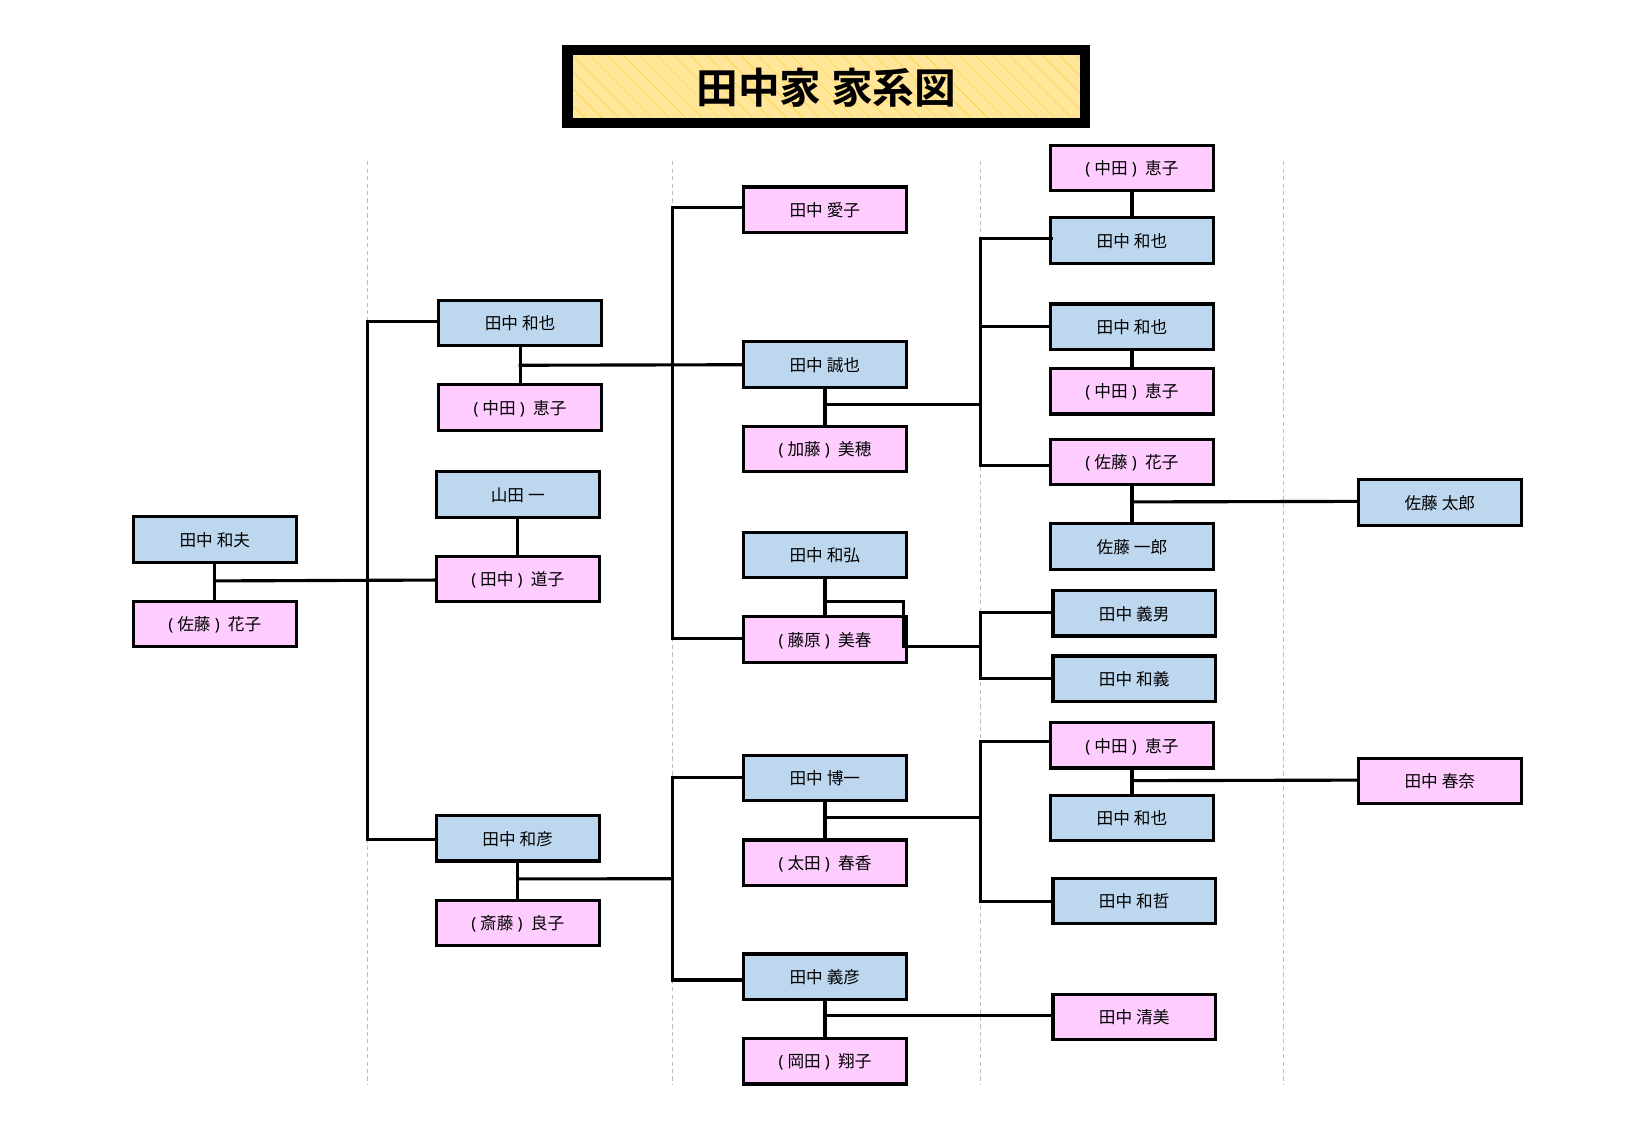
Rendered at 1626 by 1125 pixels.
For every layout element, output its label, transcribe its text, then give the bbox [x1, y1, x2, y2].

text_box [436, 537, 600, 602]
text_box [743, 755, 907, 886]
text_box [1050, 484, 1214, 570]
text_box 田中 春奈 [1358, 757, 1522, 805]
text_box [1050, 145, 1214, 264]
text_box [367, 161, 1284, 1085]
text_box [436, 815, 530, 946]
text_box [743, 954, 907, 1085]
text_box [530, 765, 734, 992]
text_box 田中家 家系図 [566, 49, 1086, 124]
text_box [1050, 722, 1214, 841]
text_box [416, 309, 848, 537]
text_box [903, 315, 1050, 388]
text_box 佐藤 太郎 [1358, 479, 1522, 526]
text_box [438, 300, 602, 309]
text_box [826, 601, 981, 647]
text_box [743, 341, 907, 472]
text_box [1050, 303, 1214, 415]
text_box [67, 467, 586, 694]
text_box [743, 532, 907, 663]
